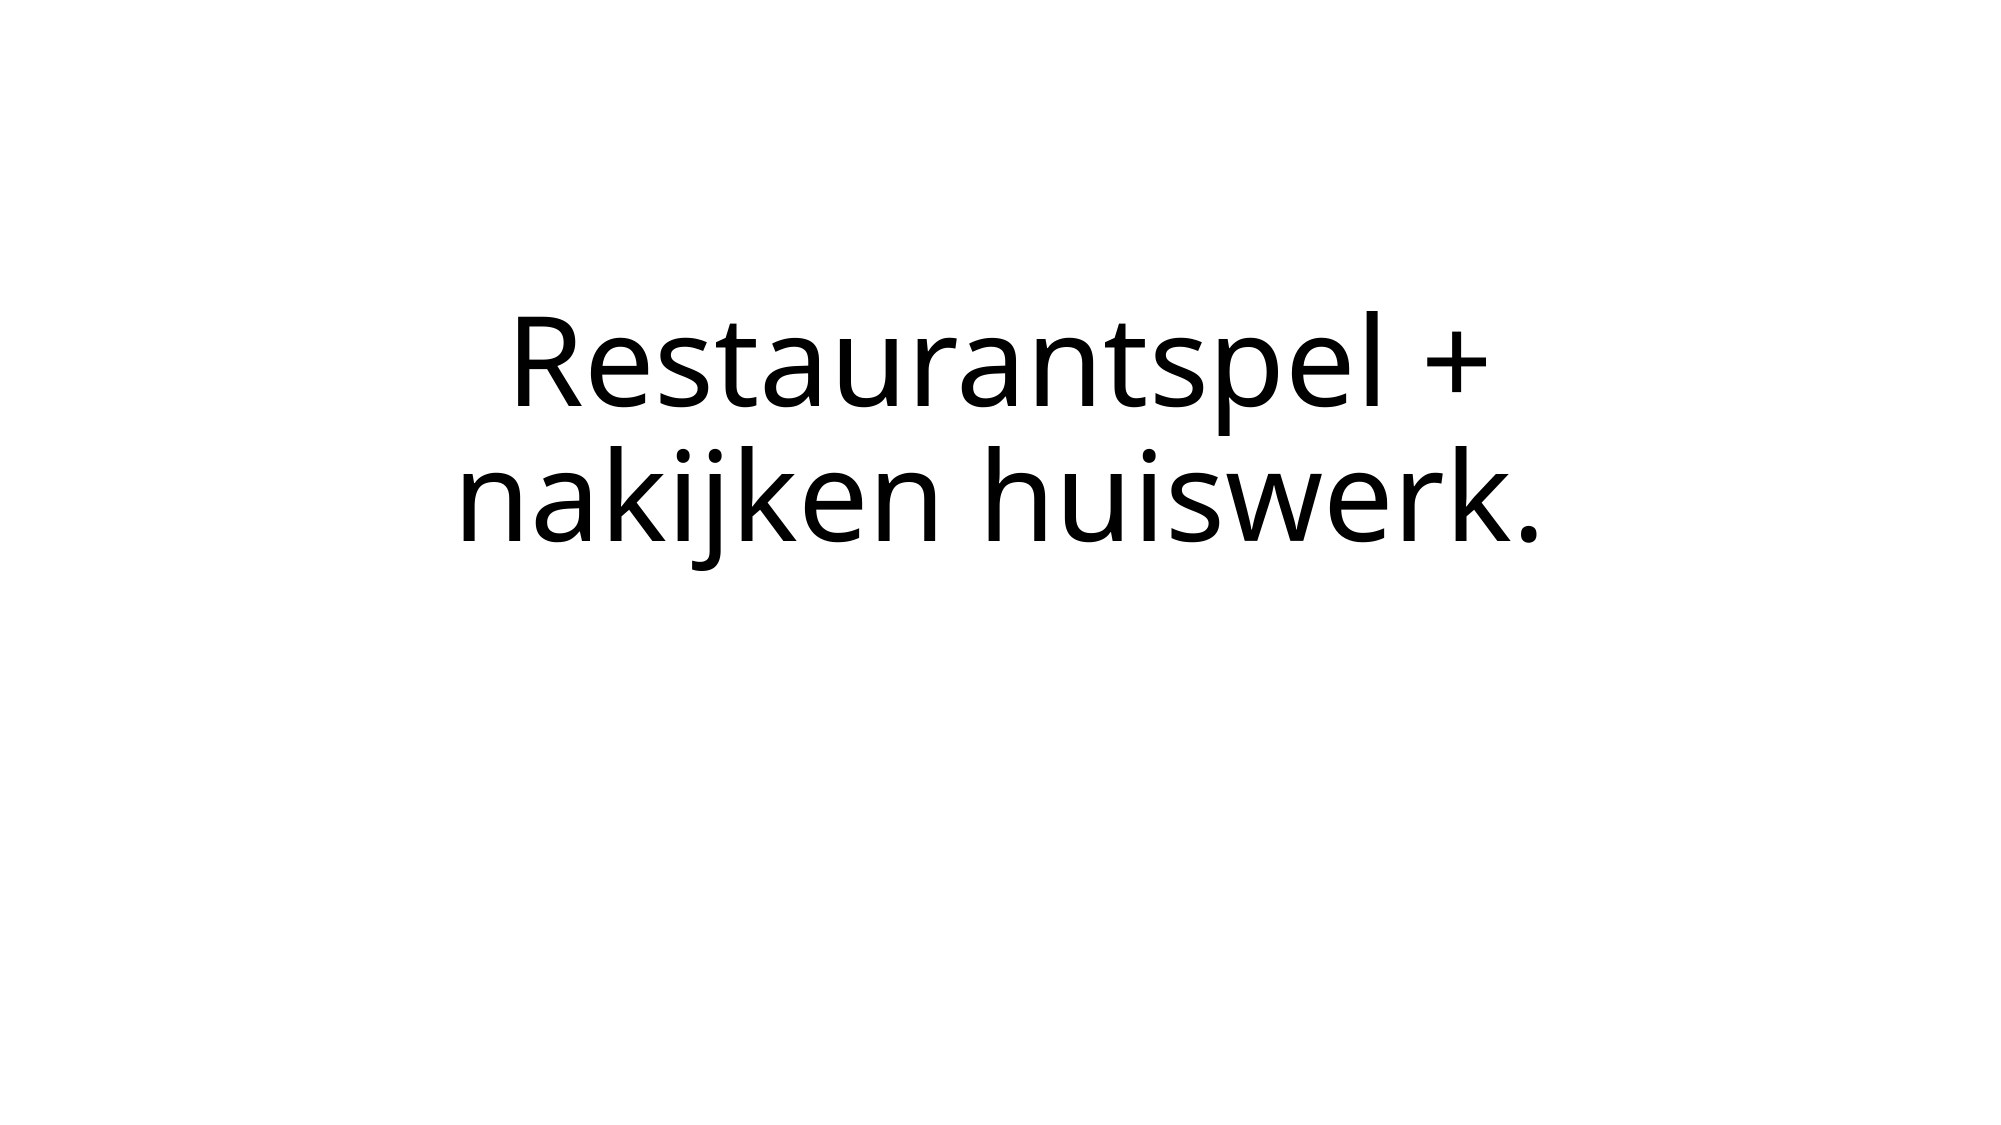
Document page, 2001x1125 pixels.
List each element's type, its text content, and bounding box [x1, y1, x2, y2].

title Restaurantspel + nakijken huiswerk. [249, 184, 1750, 576]
